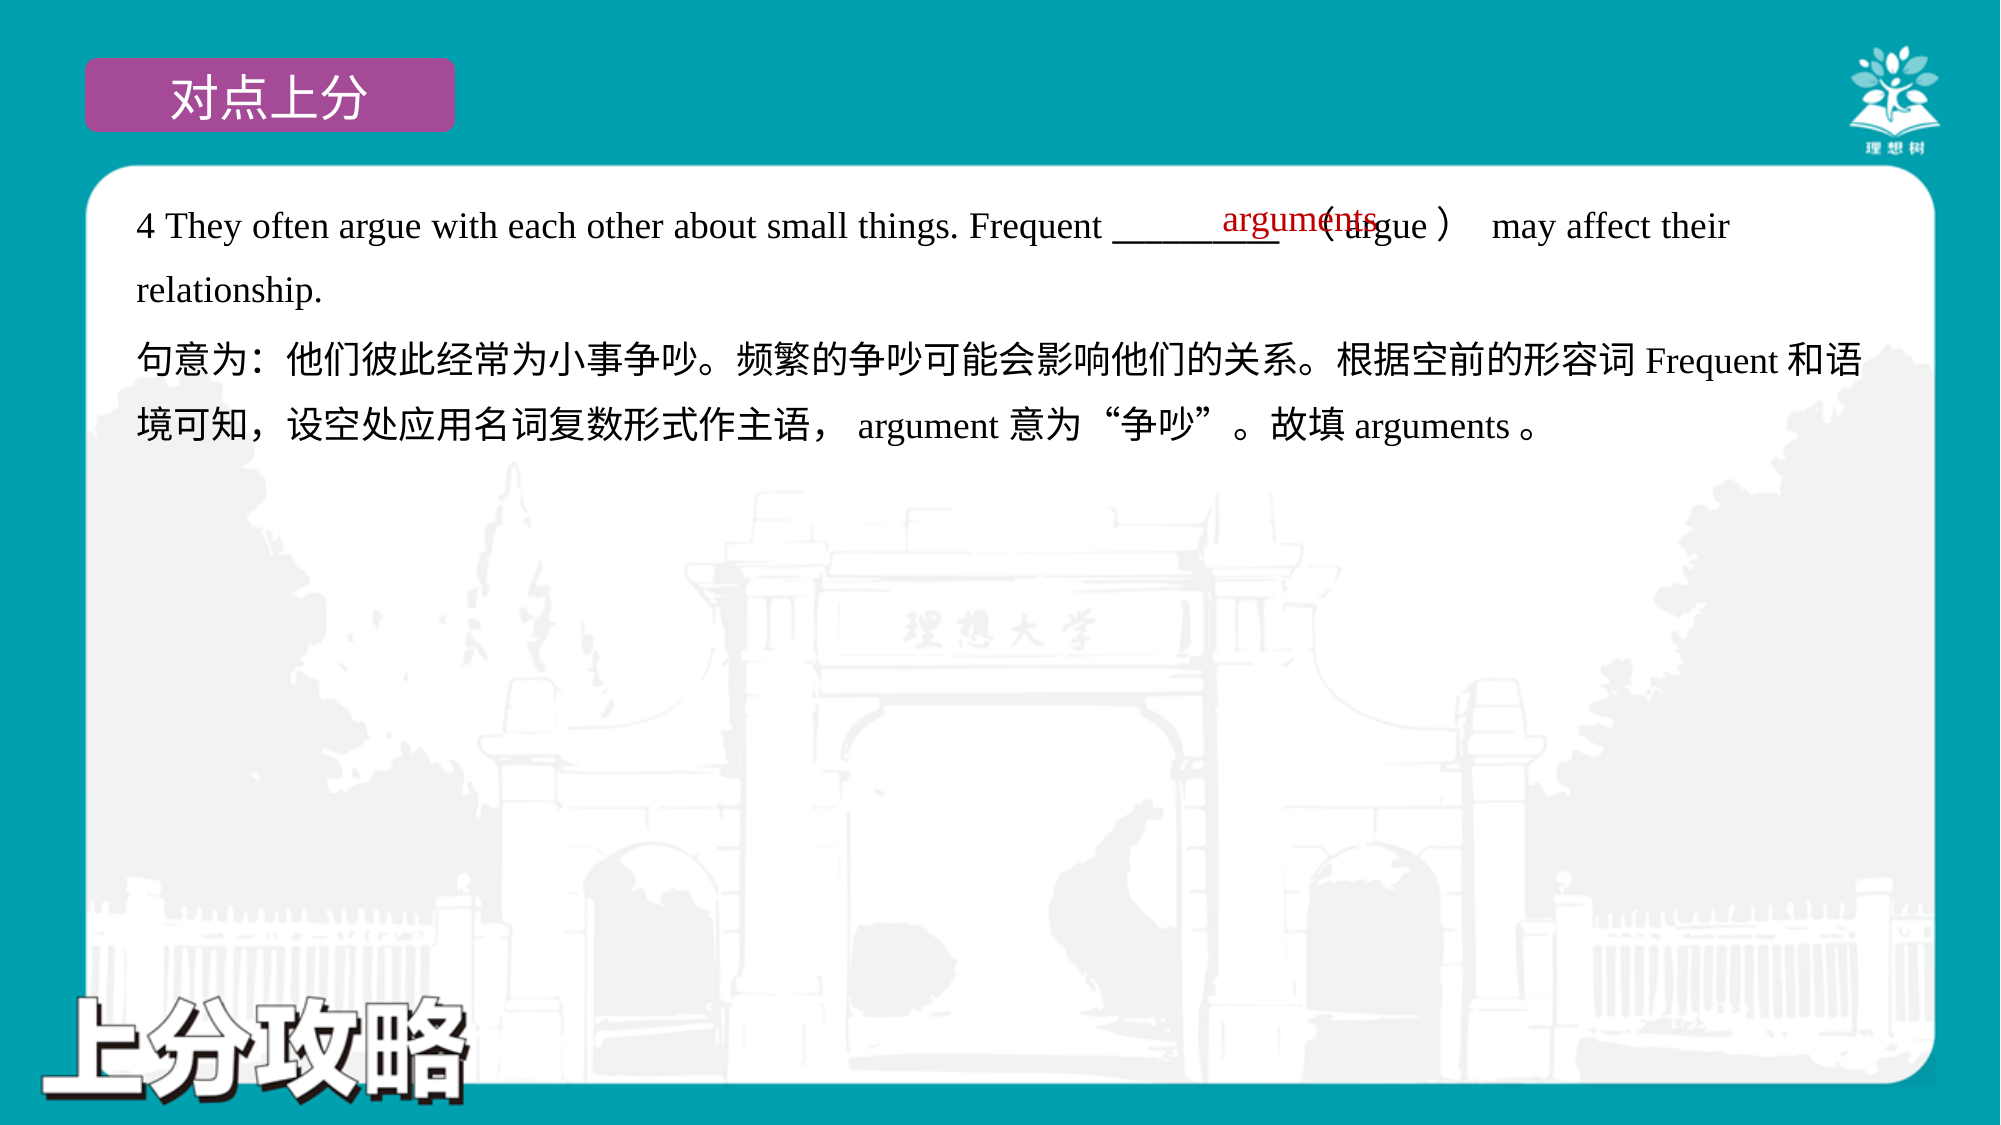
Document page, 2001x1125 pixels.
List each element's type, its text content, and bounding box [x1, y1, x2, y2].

text_box 句意为：他们彼此经常为小事争吵。频繁的争吵可能会影响他们的关系。根据空前的形容词Frequent和语 境可知，设空处应用名词复数形式作主语，argument意为“争吵”。故填arguments。 [136, 312, 1865, 440]
text_box 4 They often argue with each other about small things. Frequent __________ （argue） may affect their relationship. [136, 176, 1865, 304]
picture [0, 0, 2000, 1125]
text_box arguments [1208, 169, 1392, 232]
